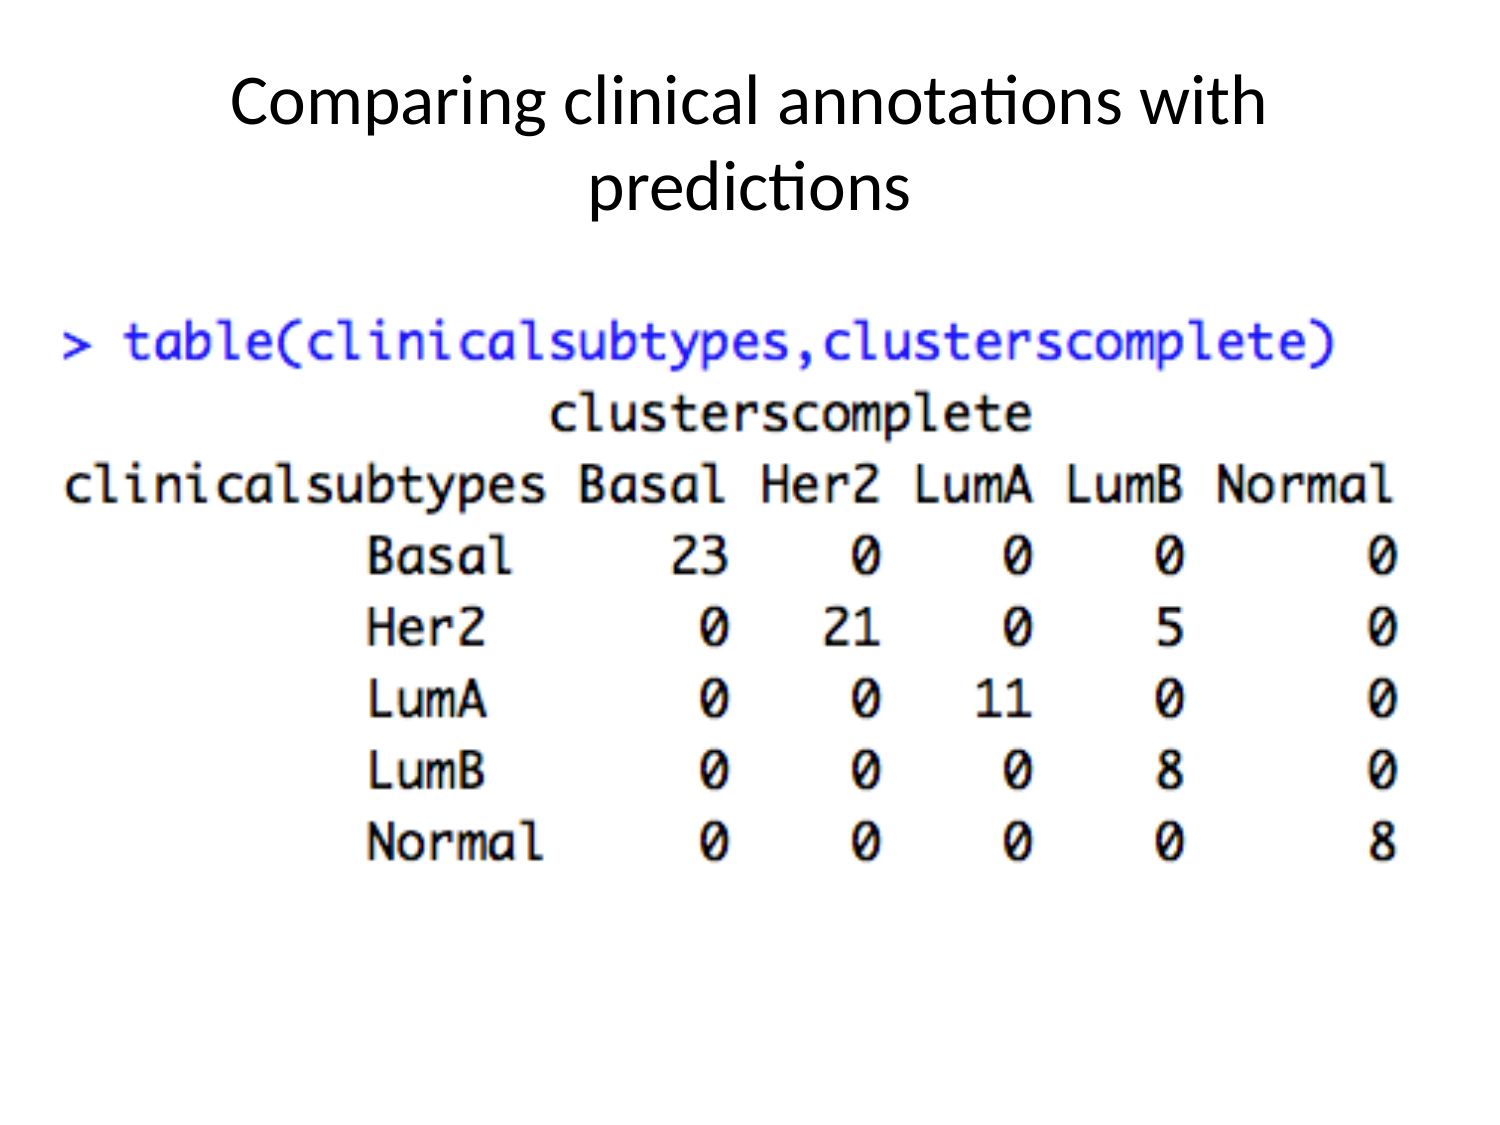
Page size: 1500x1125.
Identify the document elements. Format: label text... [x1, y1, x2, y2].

picture [47, 313, 1426, 892]
title Comparing clinical annotations with predictions [75, 45, 1425, 233]
